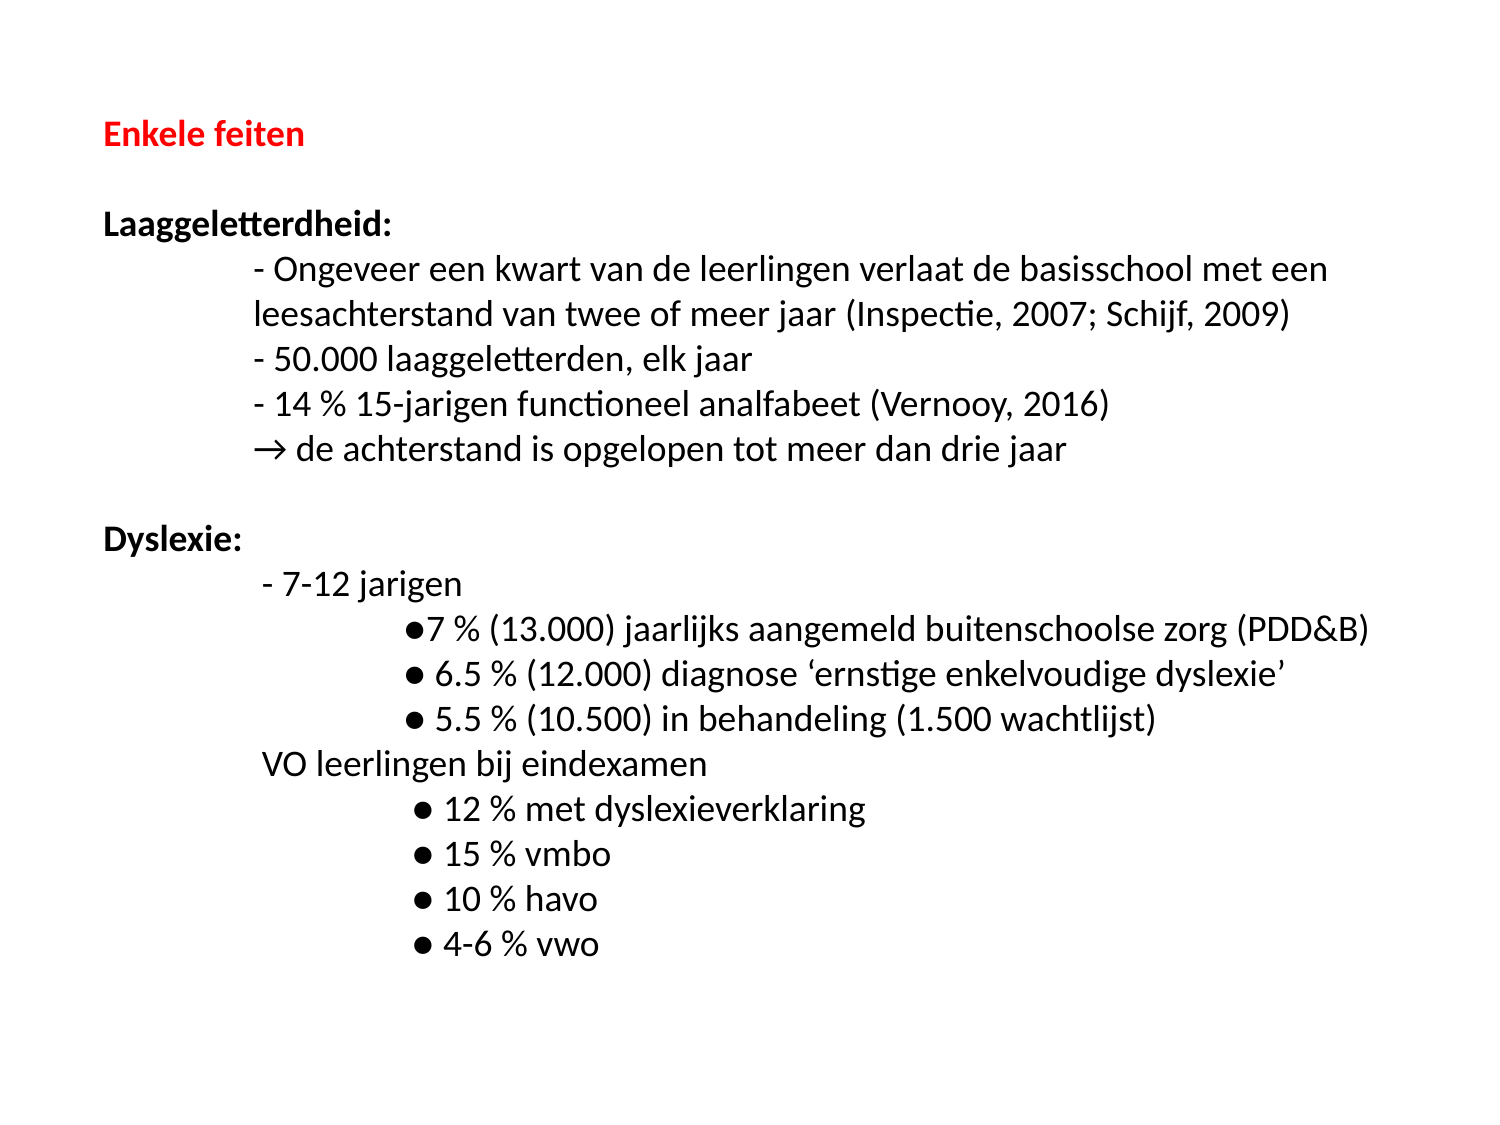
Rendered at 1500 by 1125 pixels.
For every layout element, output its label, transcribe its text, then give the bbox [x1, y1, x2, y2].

text_box Enkele feiten Laaggeletterdheid: - Ongeveer een kwart van de leerlingen verlaat de basisschool met een leesachterstand van twee of meer jaar (Inspectie, 2007; Schijf, 2009) - 50.000 laaggeletterden, elk jaar - 14 % 15-jarigen functioneel analfabeet (Vernooy, 2016) → de achterstand is opgelopen tot meer dan drie jaar Dyslexie: - 7-12 jarigen ●7 % (13.000) jaarlijks aangemeld buitenschoolse zorg (PDD&B) ● 6.5 % (12.000) diagnose ‘ernstige enkelvoudige dyslexie’ ● 5.5 % (10.500) in behandeling (1.500 wachtlijst) VO leerlingen bij eindexamen ● 12 % met dyslexieverklaring ● 15 % vmbo ● 10 % havo ● 4-6 % vwo [88, 101, 1459, 1017]
